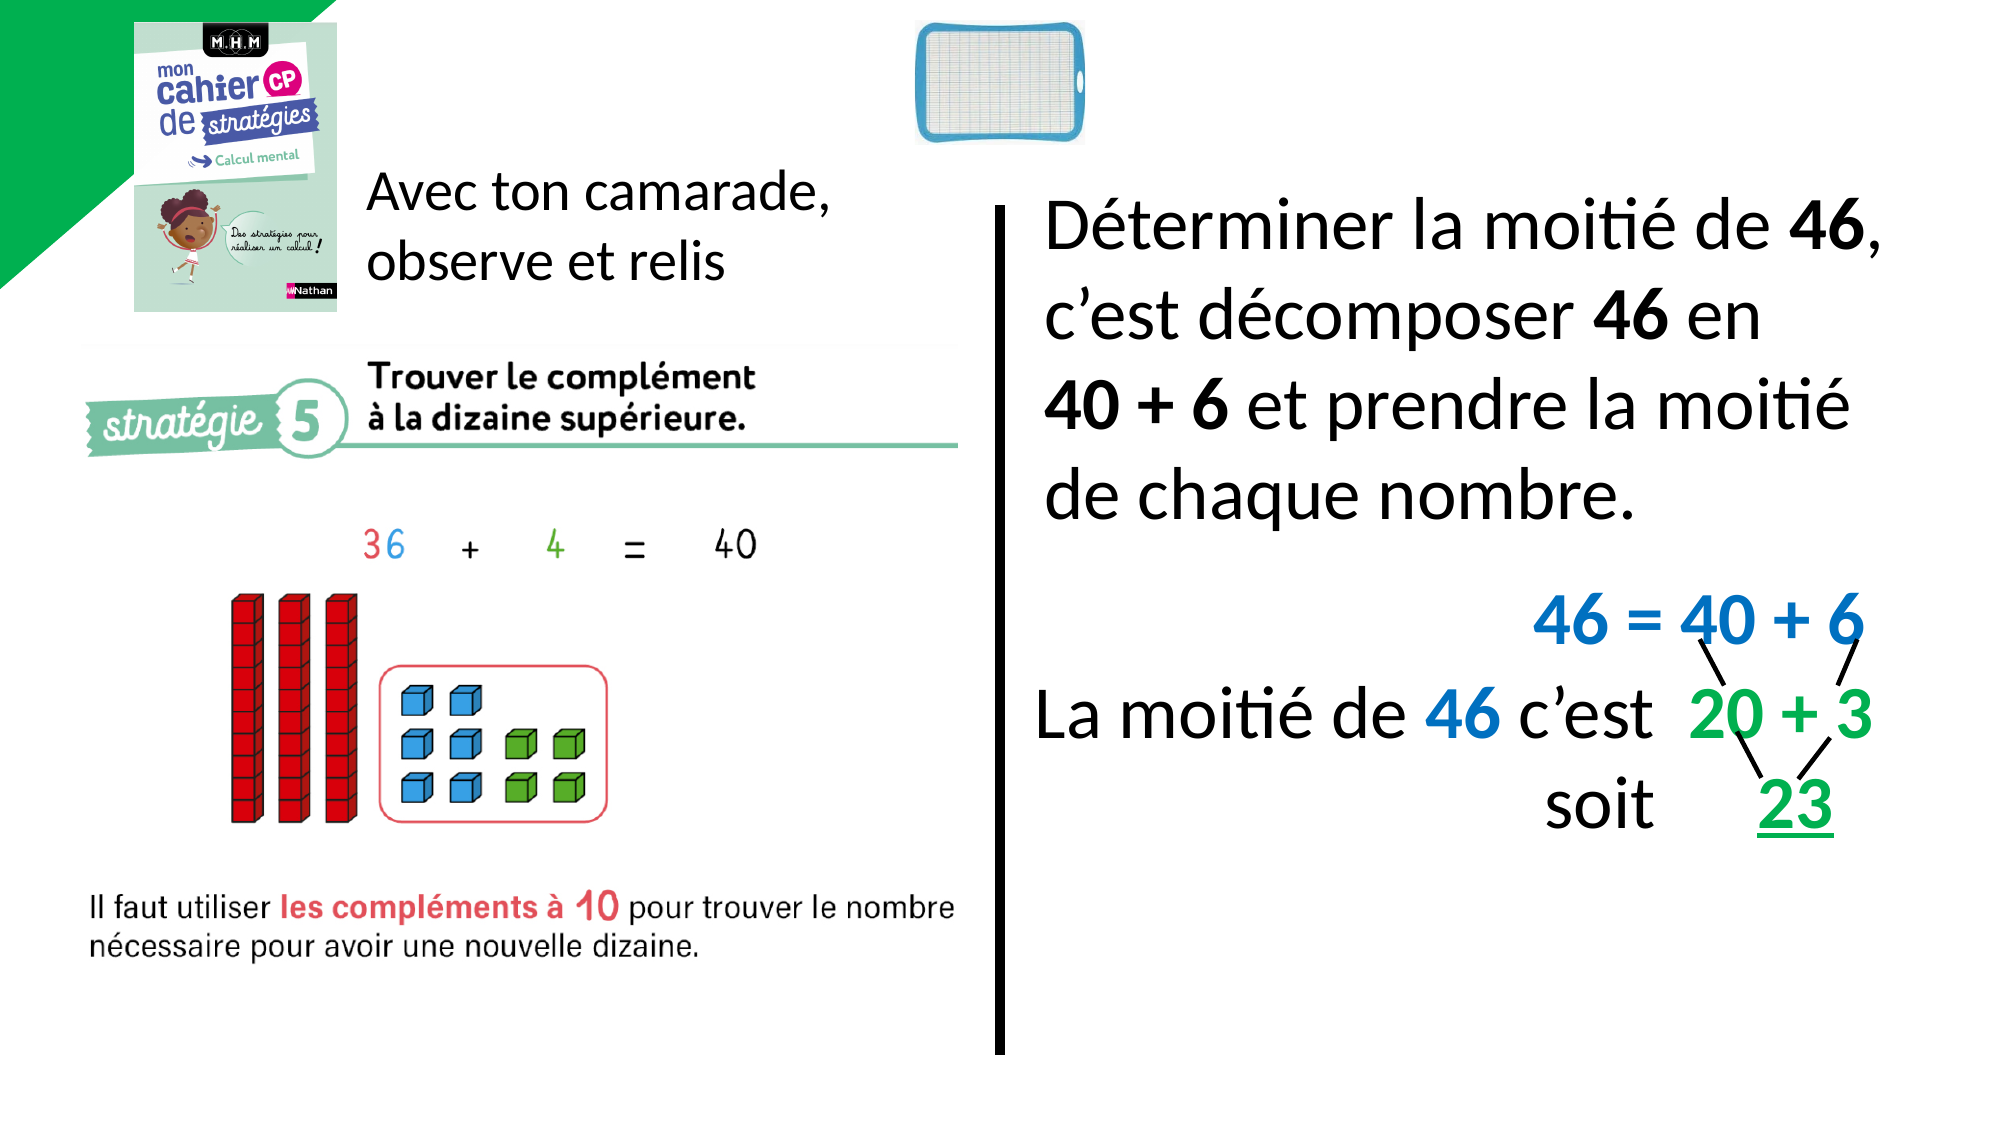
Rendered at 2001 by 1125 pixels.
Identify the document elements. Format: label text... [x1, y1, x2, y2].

picture [914, 20, 1086, 145]
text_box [1699, 639, 1725, 686]
text_box Avec ton camarade, observe et relis [351, 144, 902, 300]
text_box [1798, 737, 1831, 780]
text_box [0, 0, 337, 290]
picture [81, 344, 958, 969]
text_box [1837, 639, 1858, 686]
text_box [1736, 731, 1762, 778]
picture [134, 22, 337, 312]
text_box La moitié de 46 c’est 20 + 3 soit 23 [1019, 656, 1889, 851]
text_box Déterminer la moitié de 46, c’est décomposer 46 en 40 + 6 et prendre la moitié de chaque nombre. [1029, 166, 1905, 542]
text_box 46 = 40 + 6 [1518, 562, 1881, 656]
